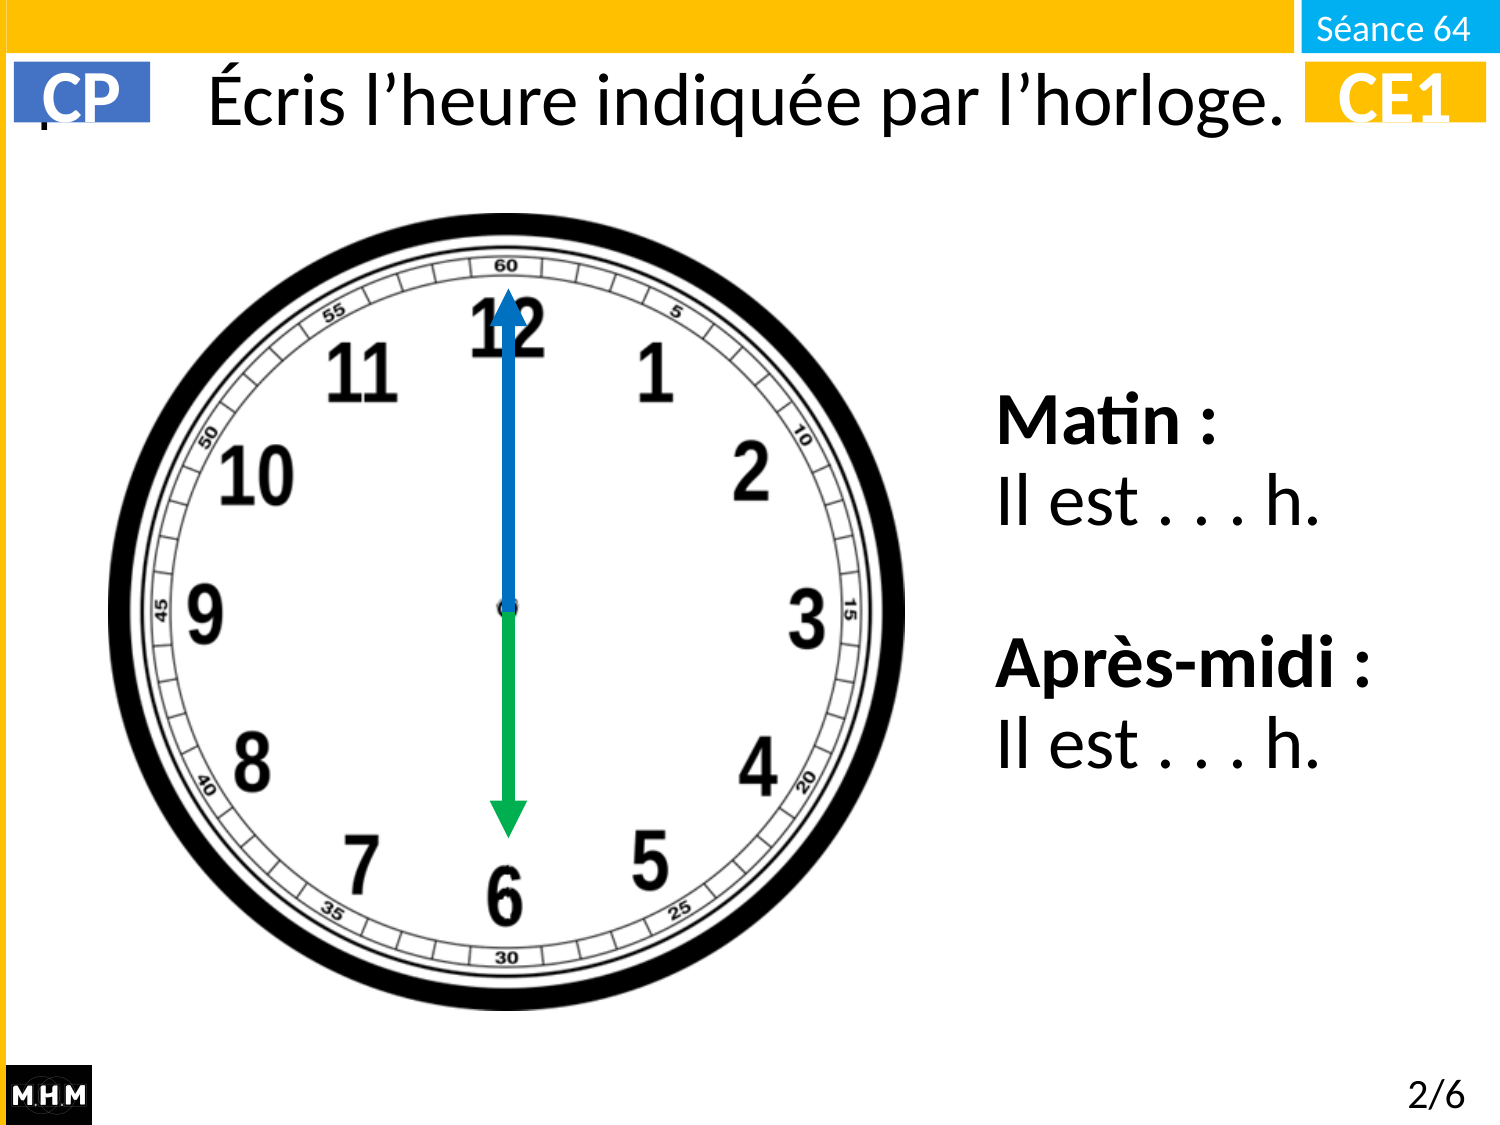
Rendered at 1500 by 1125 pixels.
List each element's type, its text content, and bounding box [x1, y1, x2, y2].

text_box CP [13, 61, 151, 124]
picture [108, 213, 905, 1011]
title Écris l’heure indiquée par l’horloge. [192, 51, 1487, 151]
picture [6, 1065, 92, 1125]
list 2/6 [1373, 1064, 1500, 1125]
text_box CE1 [1304, 61, 1487, 124]
text_box Matin : Il est . . . h. Après-midi : Il est . . . h. [980, 301, 1500, 863]
